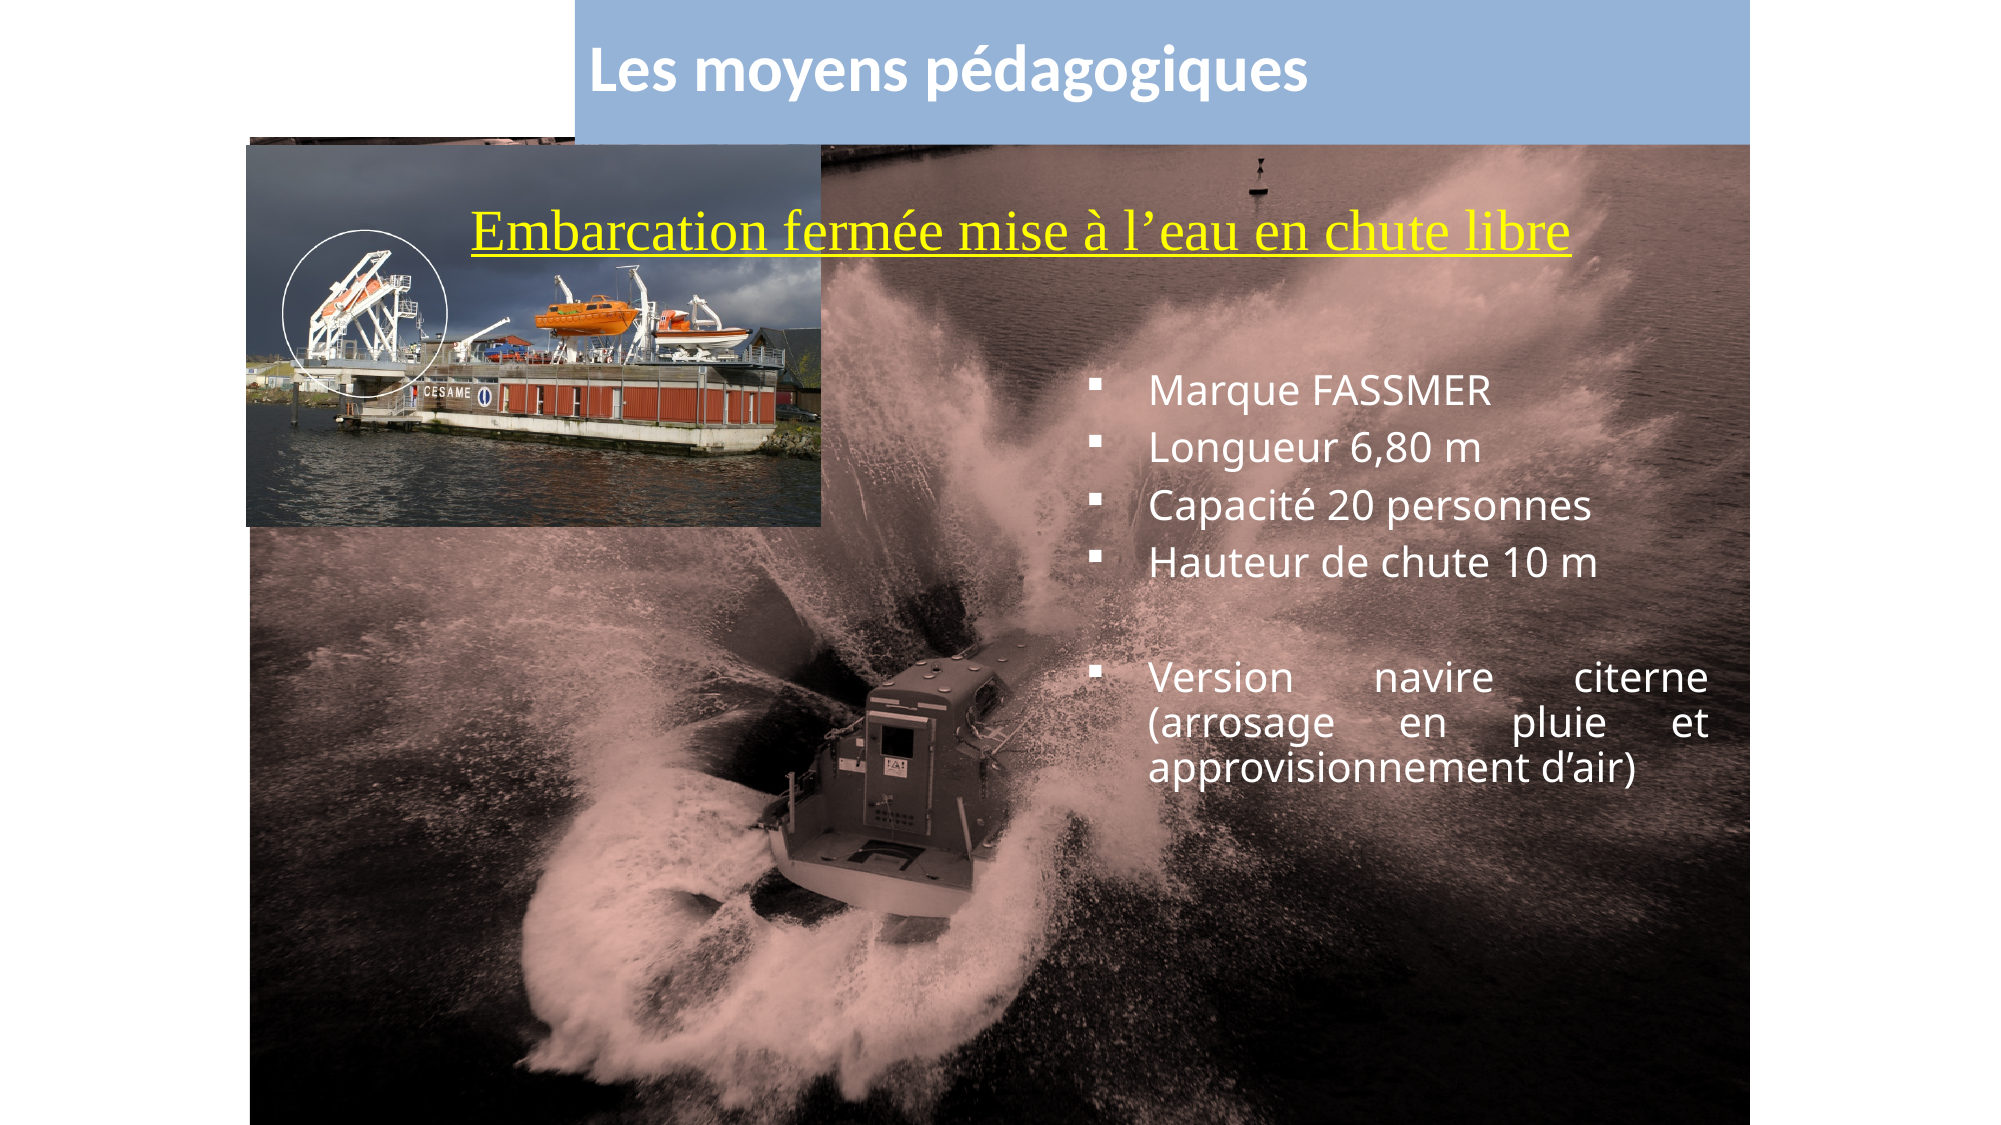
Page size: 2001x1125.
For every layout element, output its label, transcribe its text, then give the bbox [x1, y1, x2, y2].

title Les moyens pédagogiques [574, 0, 1750, 136]
picture [245, 136, 1751, 1125]
